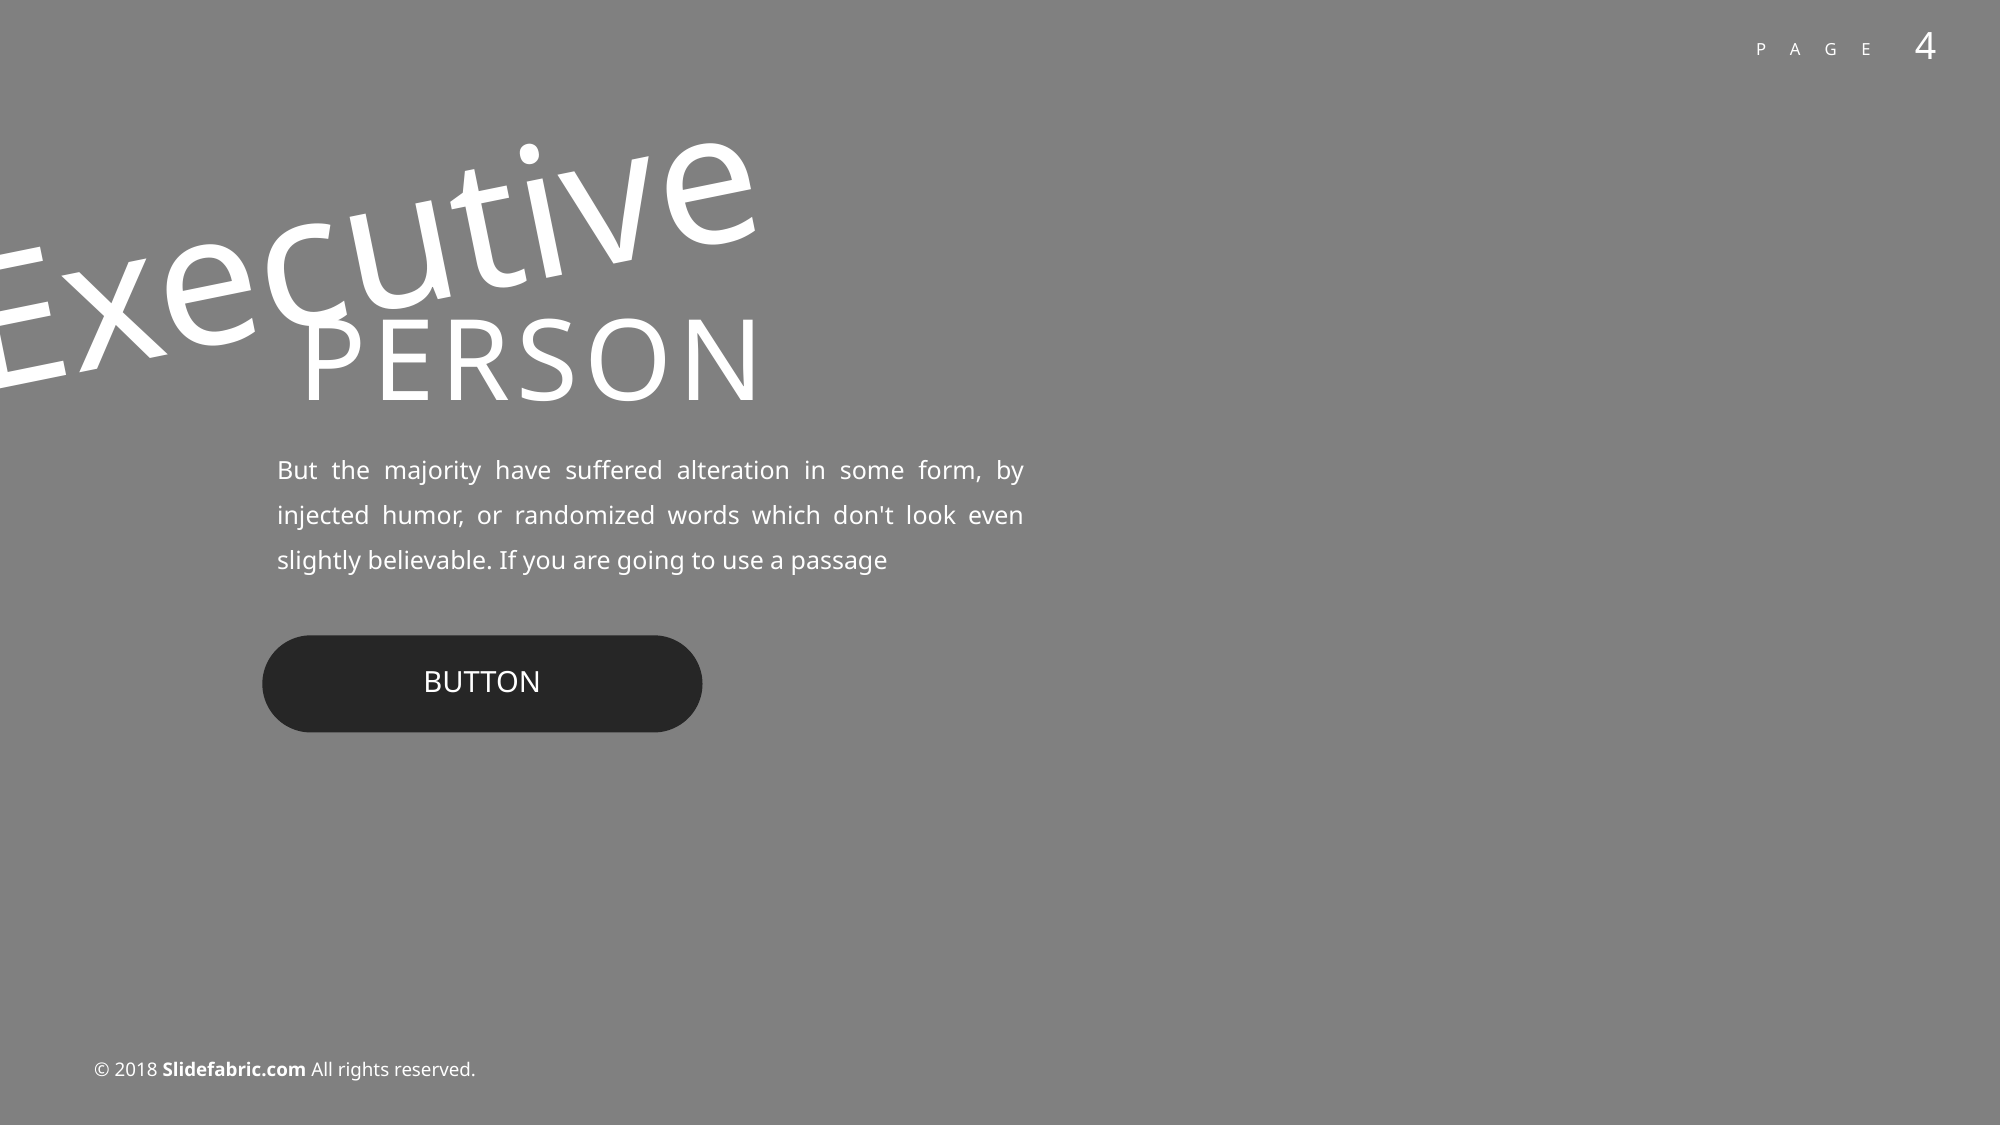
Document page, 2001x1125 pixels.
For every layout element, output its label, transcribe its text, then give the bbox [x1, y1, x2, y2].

text_box BUTTON [262, 655, 703, 706]
text_box But the majority have suffered alteration in some form, by injected humor, or randomized words which don't look even slightly believable. If you are going to use a passage [262, 432, 1041, 582]
text_box PERSON [283, 280, 780, 431]
text_box Executive [0, 41, 794, 434]
text_box [270, 634, 695, 655]
text_box [266, 706, 699, 734]
